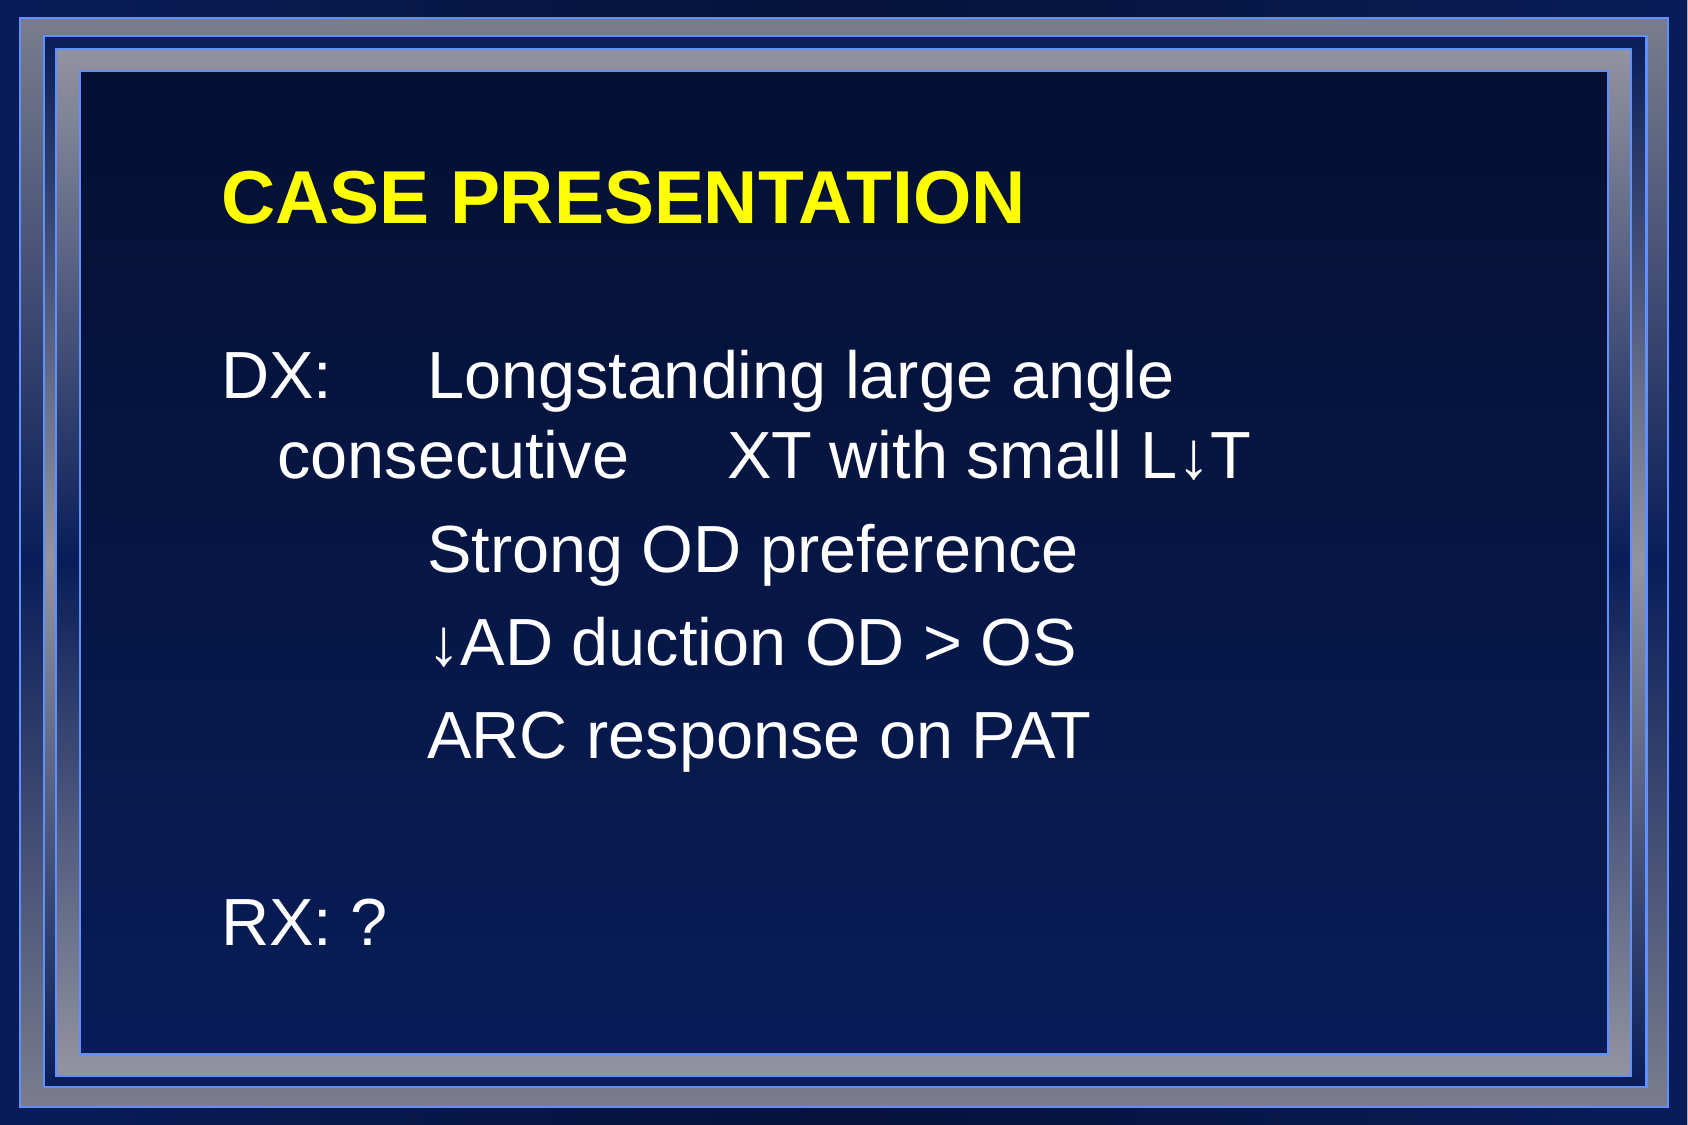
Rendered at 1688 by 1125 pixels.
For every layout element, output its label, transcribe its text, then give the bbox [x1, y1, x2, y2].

list DX: Longstanding large angle consecutive XT with small L↓T Strong OD preference ↓AD duction OD > OS ARC response on PAT RX: ? [206, 324, 1538, 1000]
title CASE PRESENTATION [206, 99, 1482, 288]
